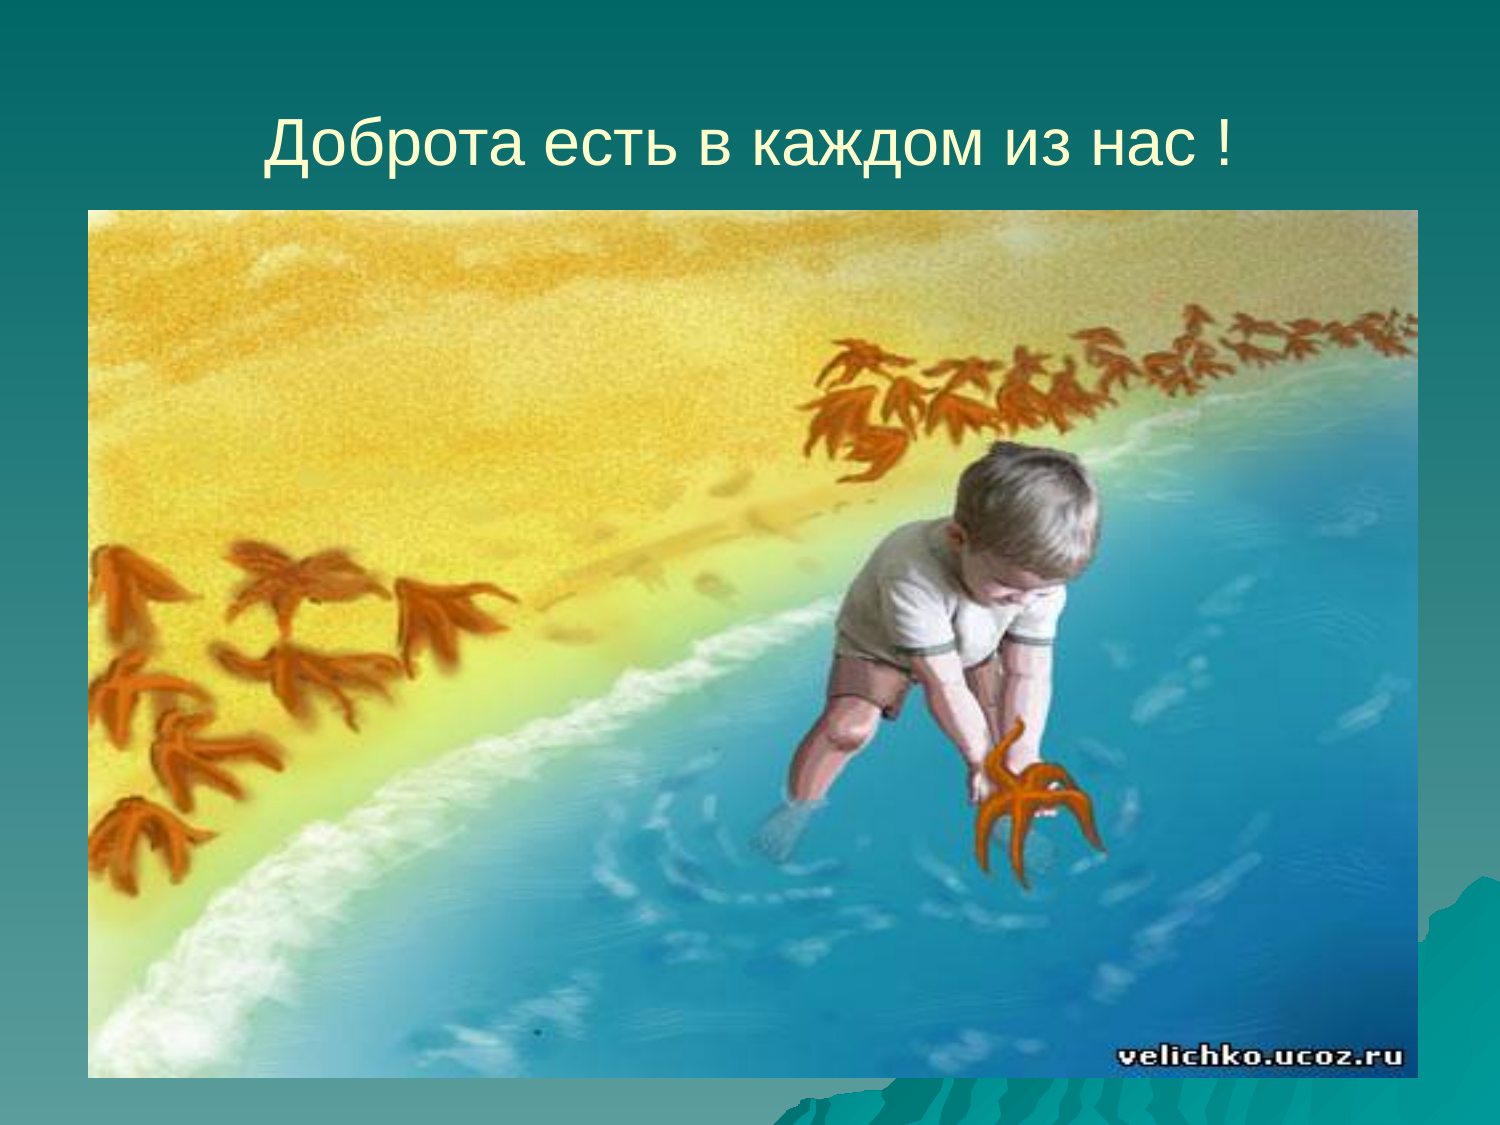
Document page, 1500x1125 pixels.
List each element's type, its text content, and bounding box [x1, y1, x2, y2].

picture [88, 210, 1419, 1079]
title Доброта есть в каждом из нас ! [74, 45, 1426, 233]
